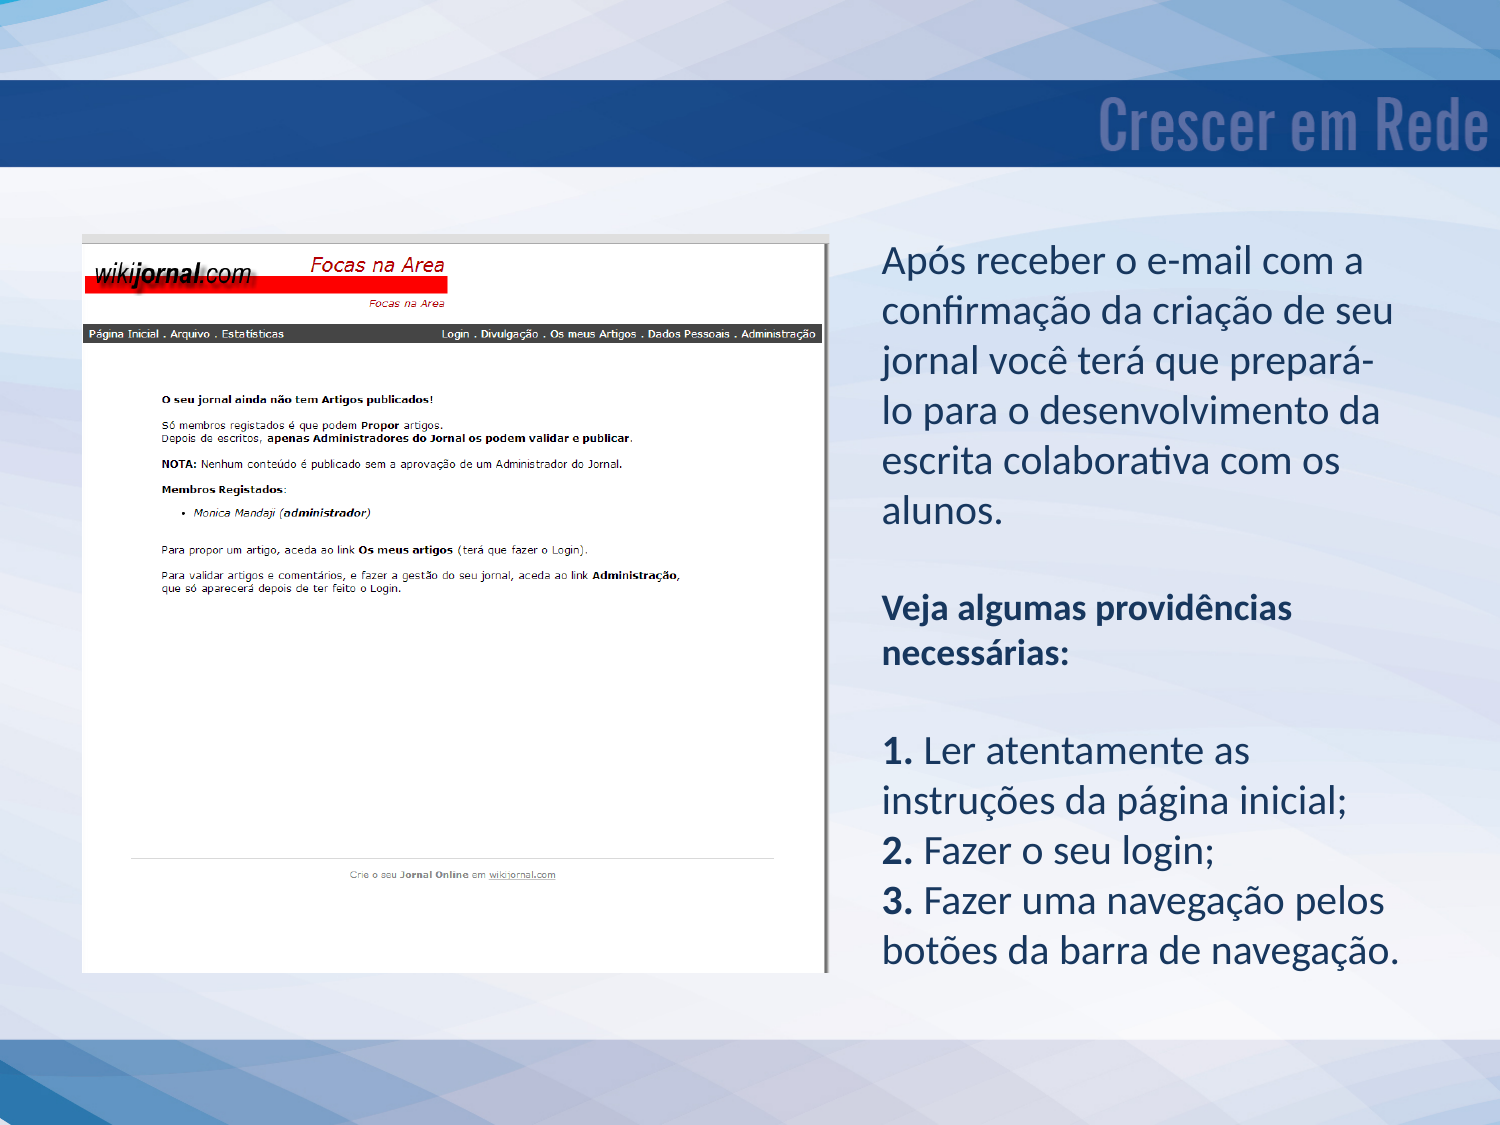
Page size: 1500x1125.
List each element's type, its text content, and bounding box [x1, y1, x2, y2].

picture [0, 0, 1500, 1125]
text_box Após receber o e-mail com a confirmação da criação de seu jornal você terá que prepará-lo para o desenvolvimento da escrita colaborativa com os alunos. Veja algumas providências necessárias: 1. Ler atentamente as instruções da página inicial; 2. Fazer o seu login; 3. Fazer uma navegação pelos botões da barra de navegação. [866, 225, 1418, 1125]
